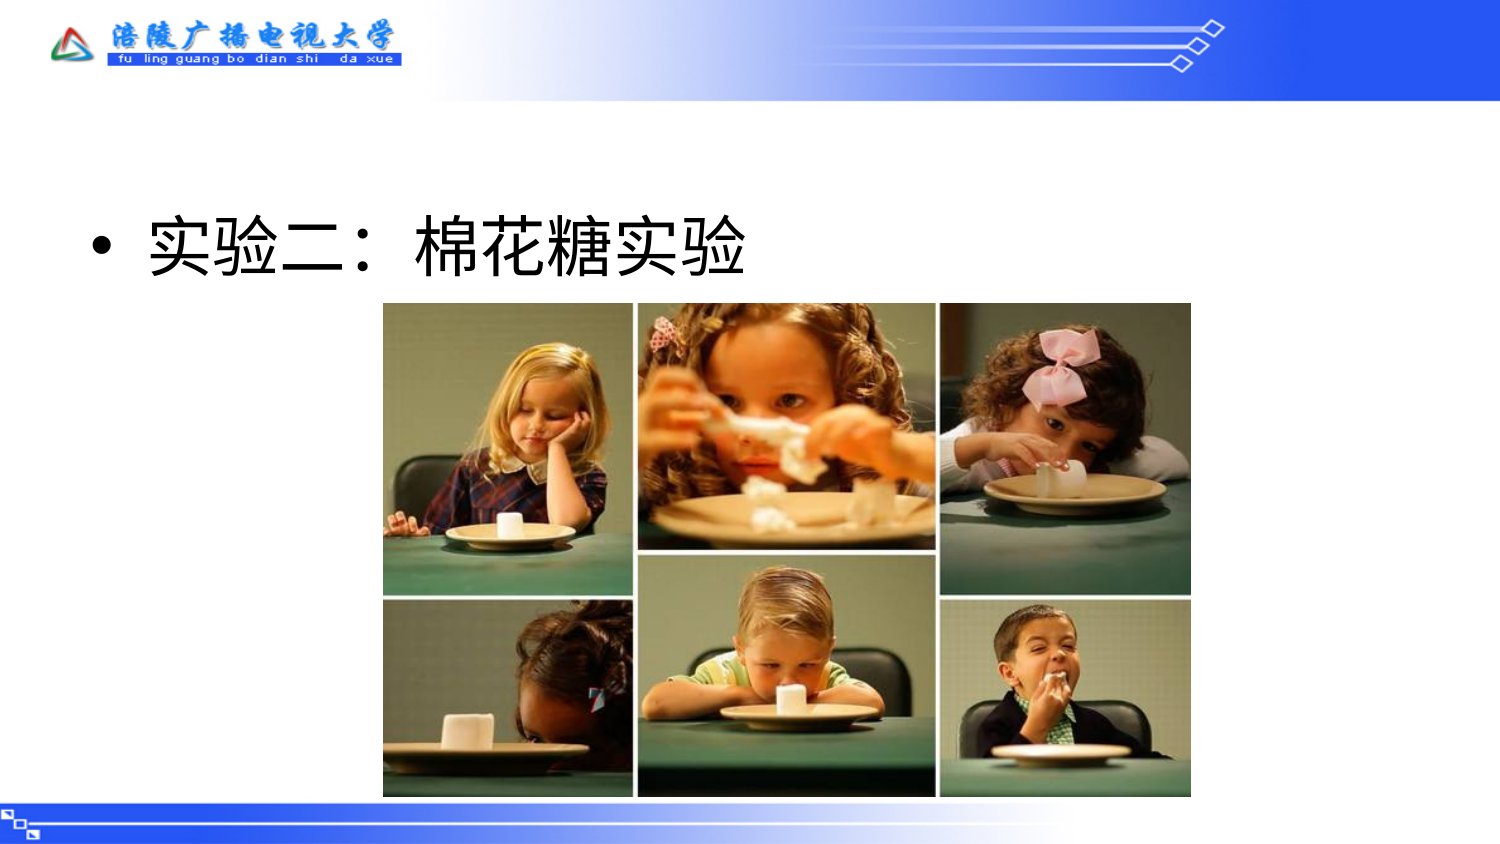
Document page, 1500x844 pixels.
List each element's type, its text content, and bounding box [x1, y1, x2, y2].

picture [0, 0, 1500, 844]
list 实验二：棉花糖实验 [75, 196, 1425, 754]
